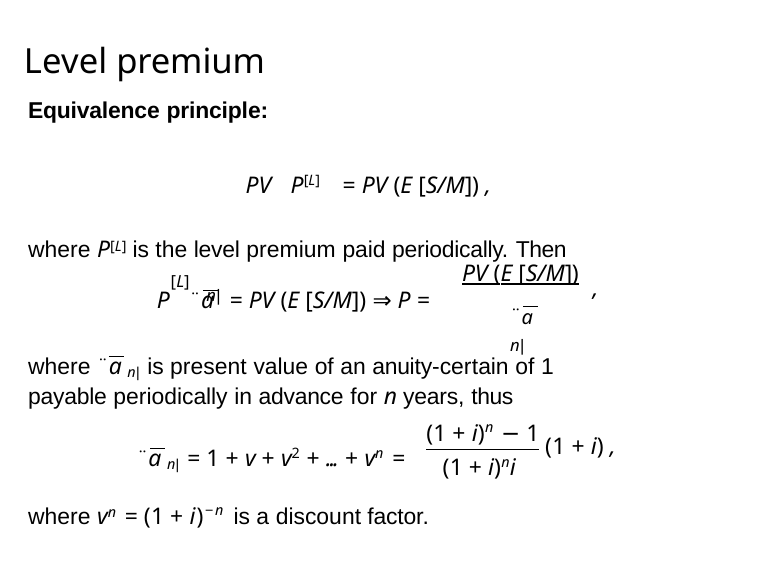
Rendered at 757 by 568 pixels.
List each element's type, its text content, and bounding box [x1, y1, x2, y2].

title Level premium [21, 9, 675, 108]
text_box (1 + i)n − 1 (1 + i)ni [420, 410, 546, 481]
text_box PV (E [S/M]) [459, 256, 593, 286]
text_box ¨a n| = 1 + v + v2 + ... + vn = [128, 429, 420, 474]
text_box ¨a n| [503, 292, 547, 337]
text_box where ¨a n| is present value of an anuity-certain of 1 payable periodically in advance for n years, thus [21, 337, 628, 409]
text_box , [590, 271, 602, 302]
text_box where vn = (1 + i)−n is a discount factor. [21, 497, 442, 530]
text_box (1 + i) , [543, 430, 621, 460]
text_box P ¨a = PV (E [S/M]) ⇒ P = [154, 271, 456, 315]
text_box Equivalence principle: PV P[L] = PV (E [S/M]) , where P[L] is the level premium paid periodically. Then [21, 93, 577, 263]
